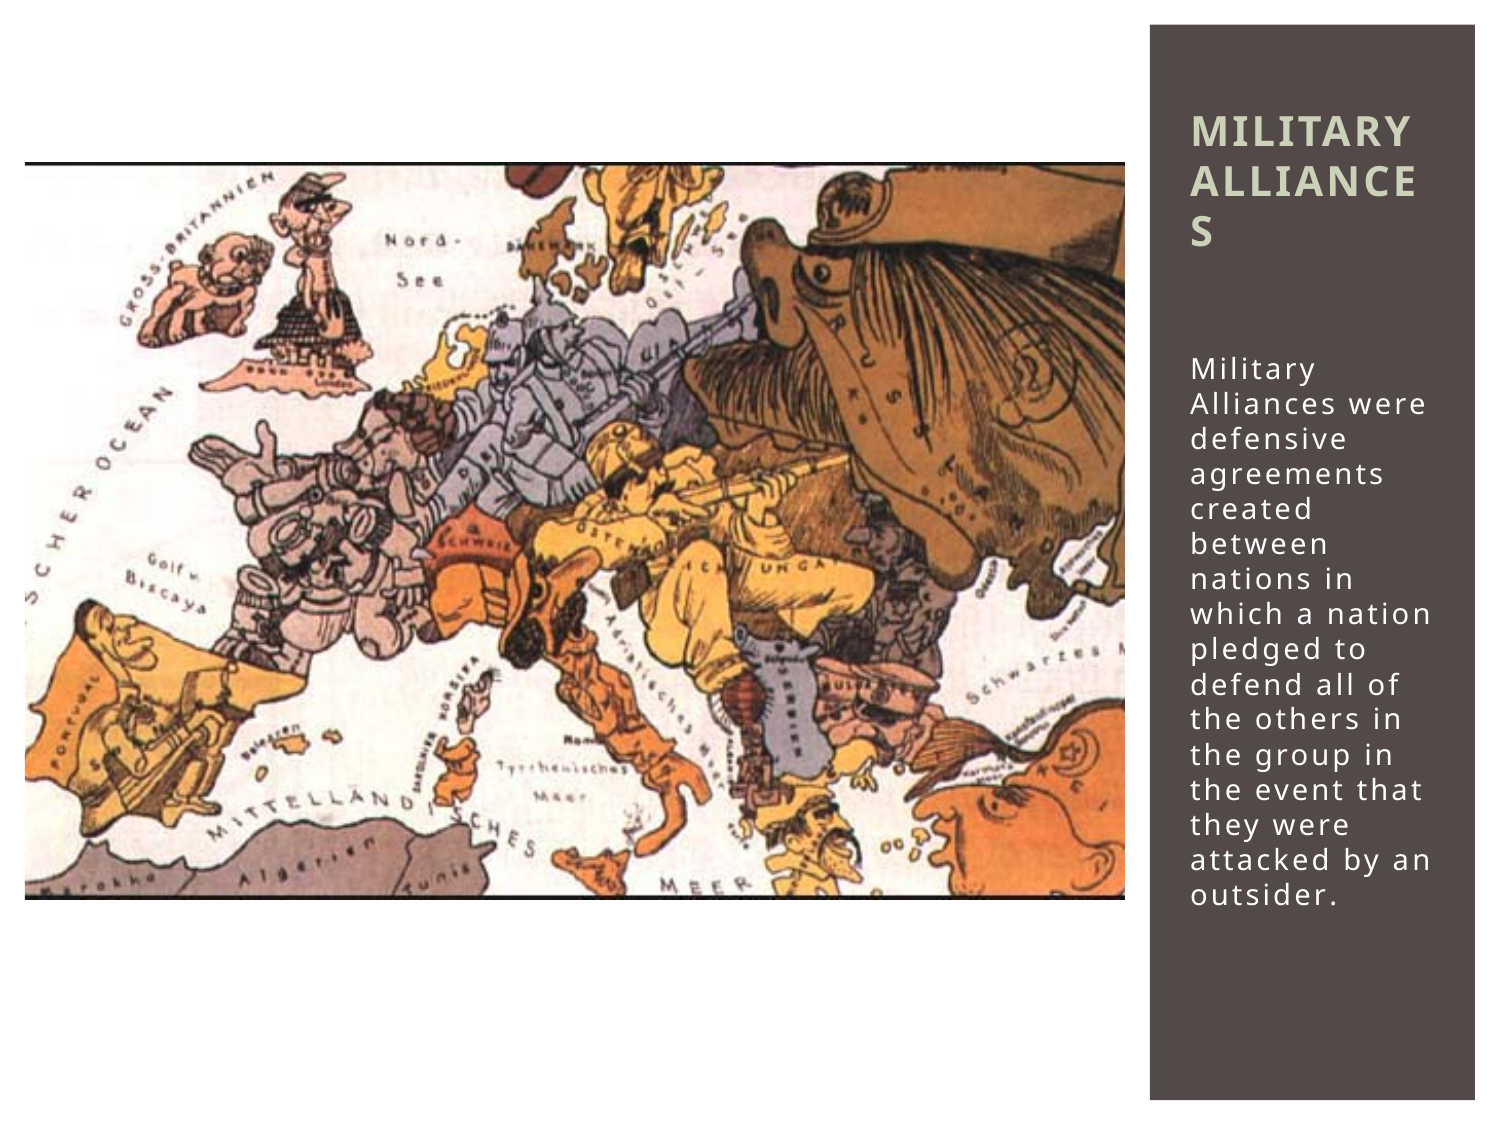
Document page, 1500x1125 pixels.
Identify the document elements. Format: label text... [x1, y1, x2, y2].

list Military Alliances were defensive agreements created between nations in which a nation pledged to defend all of the others in the group in the event that they were attacked by an outsider. [1175, 350, 1450, 1013]
title Military alliances [1175, 75, 1450, 263]
picture [24, 162, 1126, 901]
